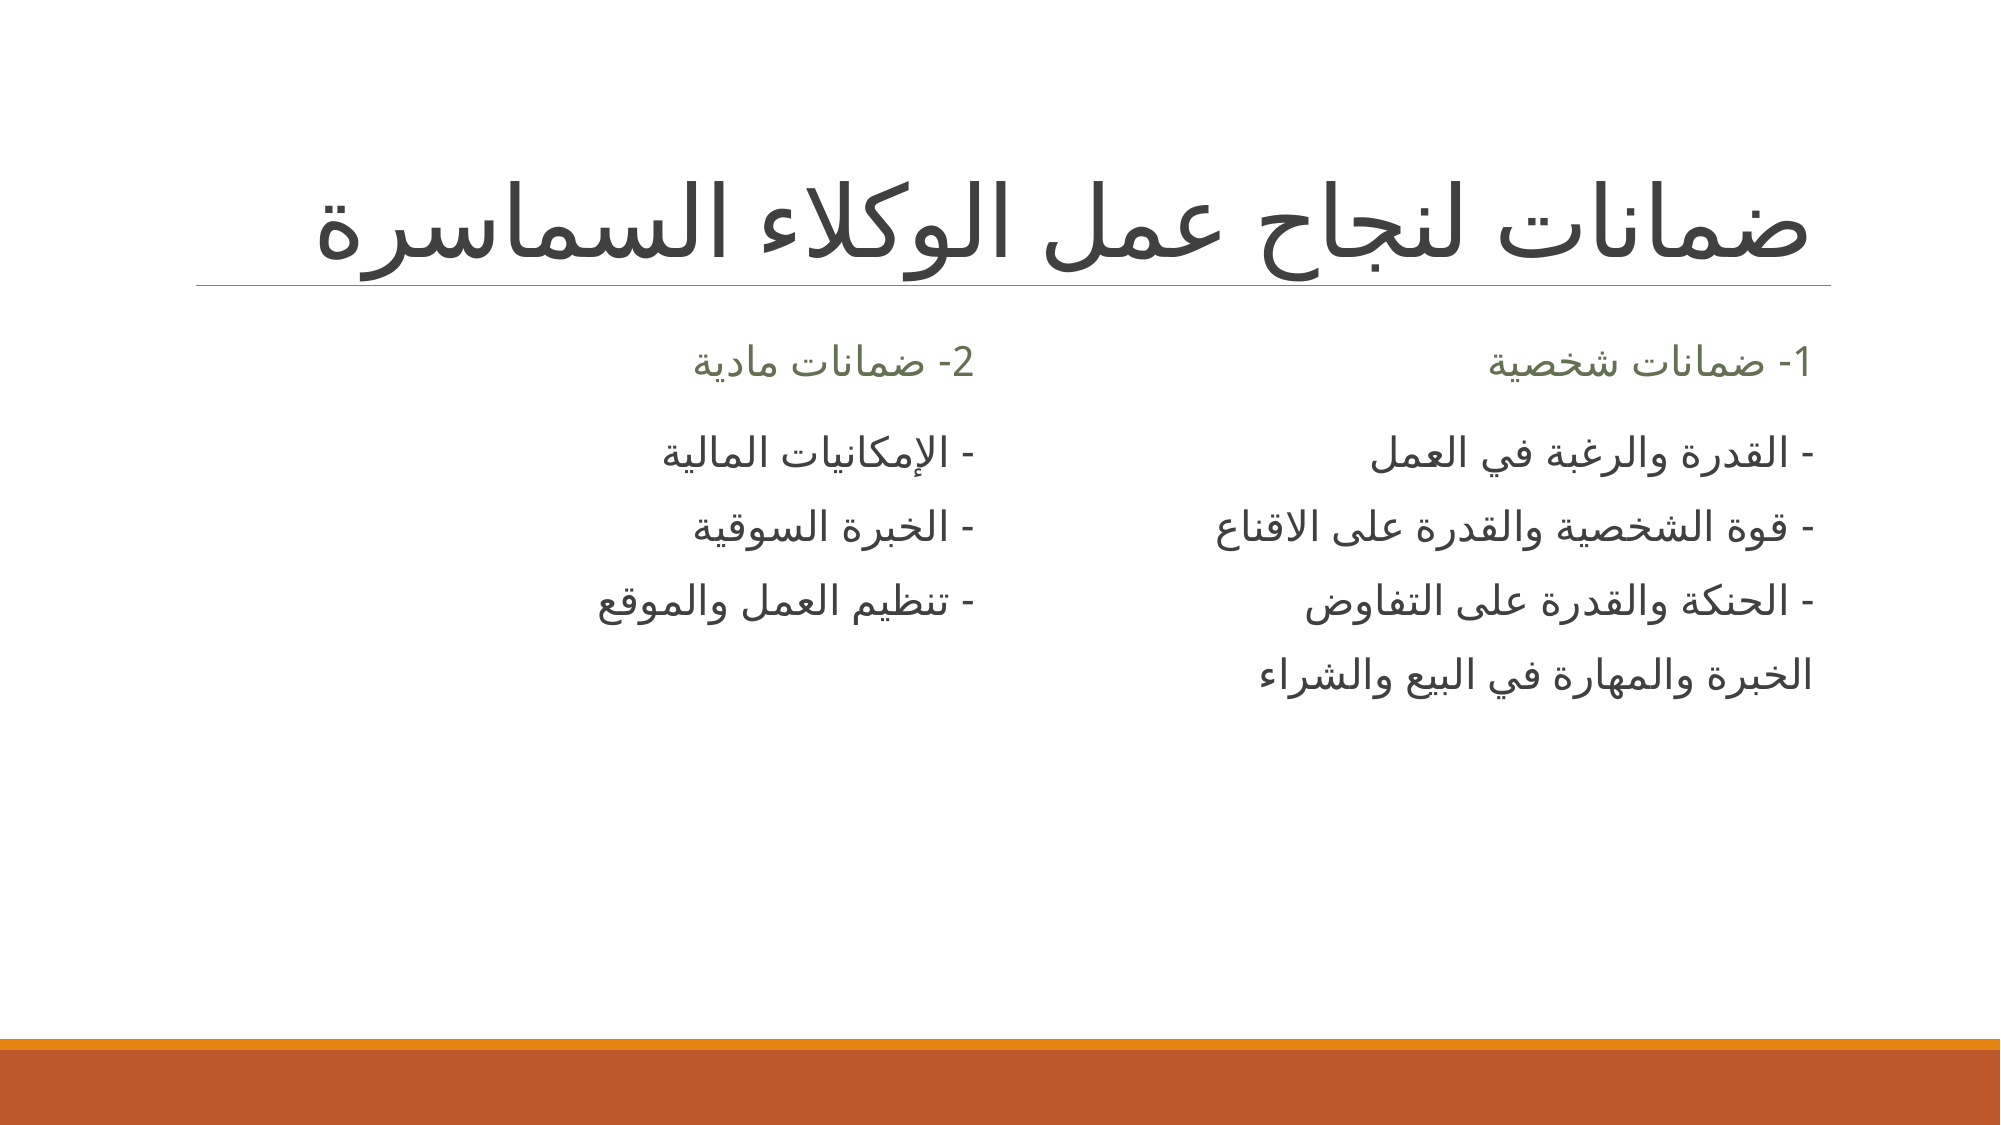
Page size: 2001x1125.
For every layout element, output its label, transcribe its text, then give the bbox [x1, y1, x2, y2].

list 1- ضمانات شخصية [1020, 302, 1830, 423]
title ضمانات لنجاح عمل الوكلاء السماسرة [180, 47, 1830, 285]
list - الإمكانيات المالية - الخبرة السوقية - تنظيم العمل والموقع [180, 423, 990, 978]
list 2- ضمانات مادية [180, 302, 990, 423]
list - القدرة والرغبة في العمل - قوة الشخصية والقدرة على الاقناع - الحنكة والقدرة على التفاوض الخبرة والمهارة في البيع والشراء [1020, 423, 1830, 978]
